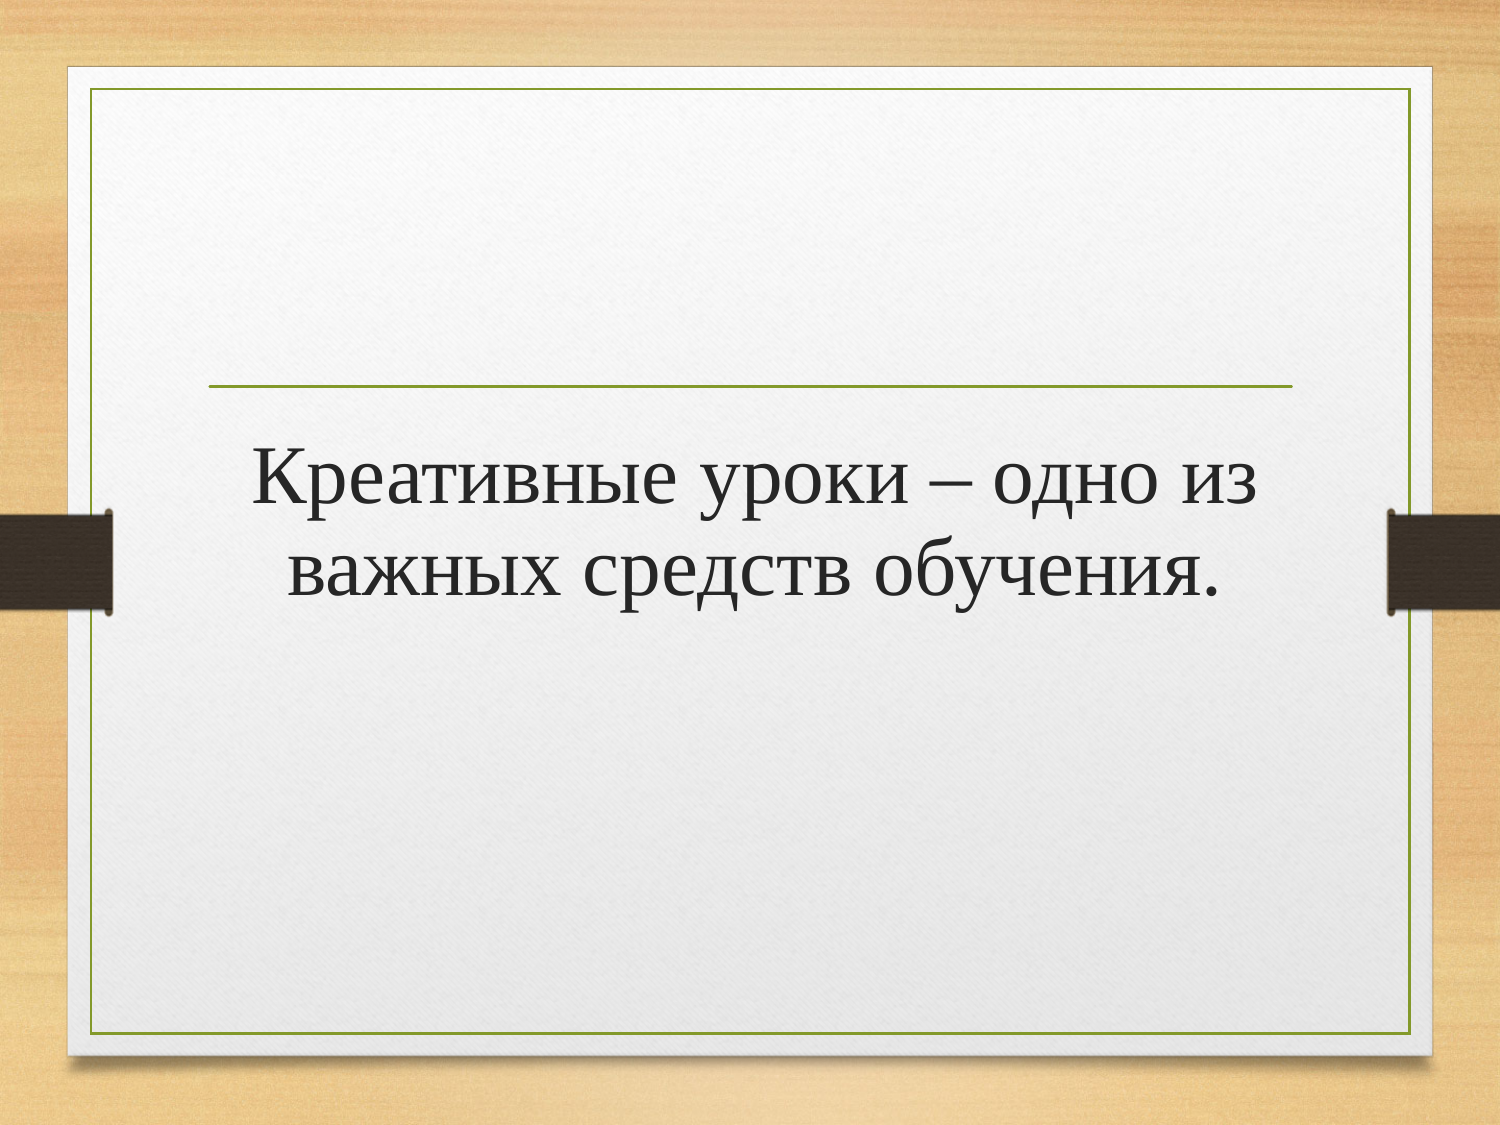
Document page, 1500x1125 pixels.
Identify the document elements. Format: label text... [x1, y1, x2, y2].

title Креативные уроки – одно из важных средств обучения. [197, 414, 1313, 629]
picture [0, 0, 1500, 1125]
